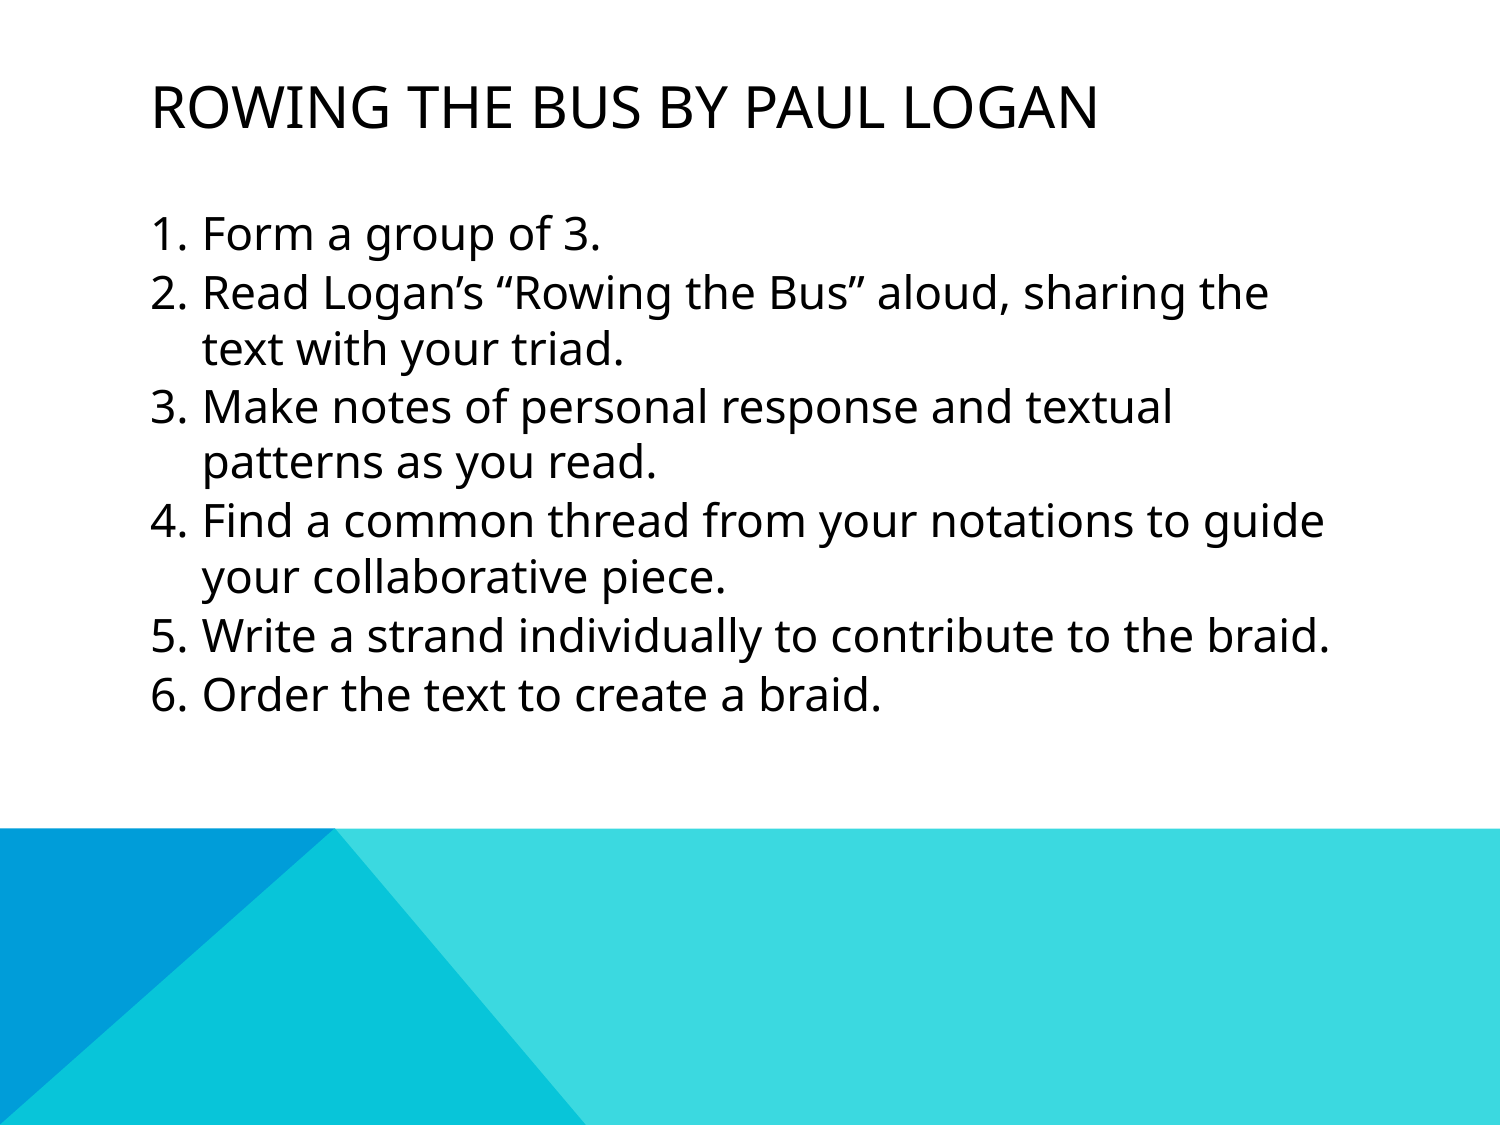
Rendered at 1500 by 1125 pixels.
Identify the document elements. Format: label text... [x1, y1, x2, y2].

title Rowing the Bus by Paul Logan [135, 60, 1369, 150]
list Form a group of 3. Read Logan’s “Rowing the Bus” aloud, sharing the text with your triad. Make notes of personal response and textual patterns as you read. Find a common thread from your notations to guide your collaborative piece. Write a strand individually to contribute to the braid. Order the text to create a braid. [135, 180, 1369, 768]
